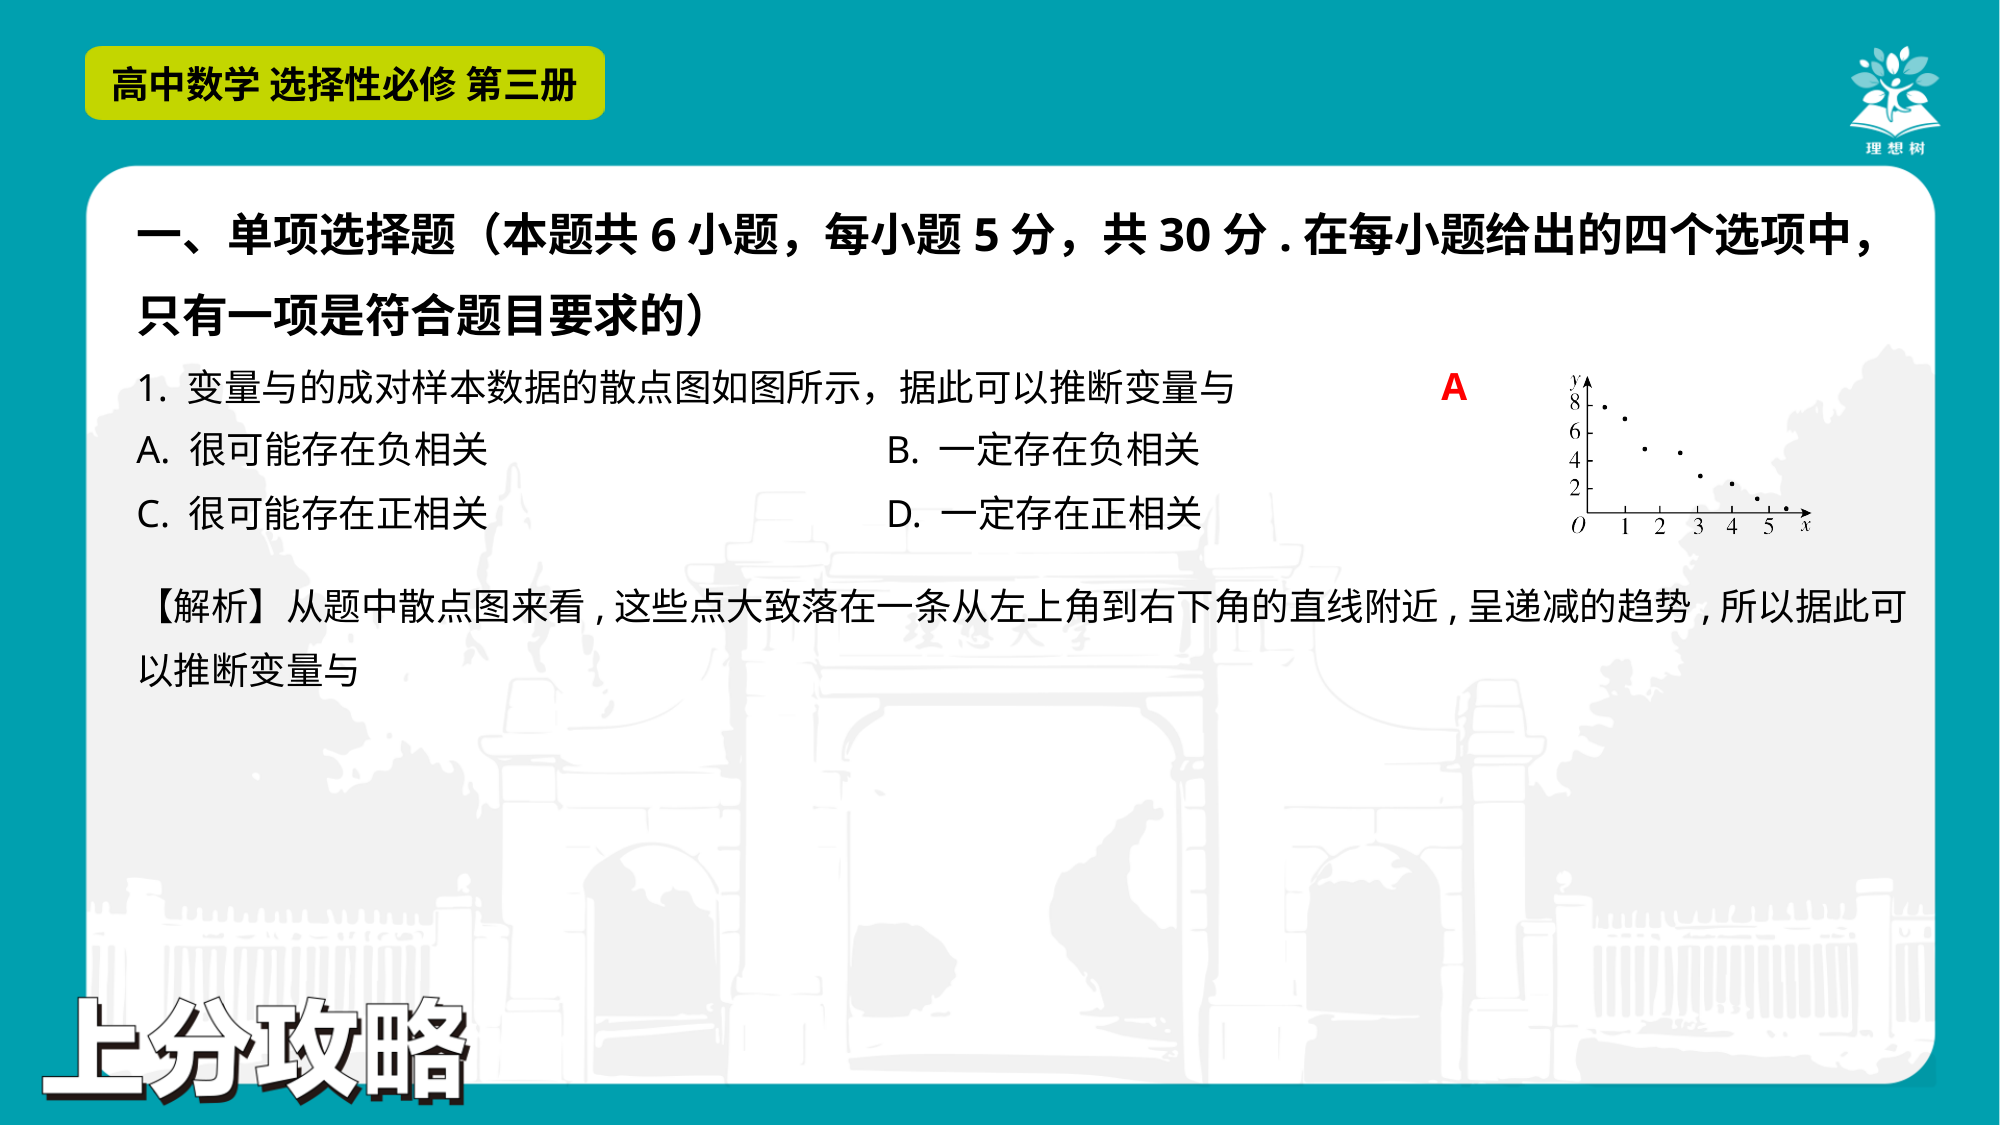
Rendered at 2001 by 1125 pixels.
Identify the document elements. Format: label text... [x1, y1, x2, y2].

text_box 一、单项选择题（本题共6小题，每小题5分，共30分.在每小题给出的四个选项中， 只有一项是符合题目要求的） [136, 177, 1865, 398]
text_box A. 很可能存在负相关 B. 一定存在负相关 C. 很可能存在正相关 D. 一定存在正相关 [136, 401, 1569, 529]
text_box A [1427, 341, 1482, 401]
picture [0, 0, 2000, 1125]
